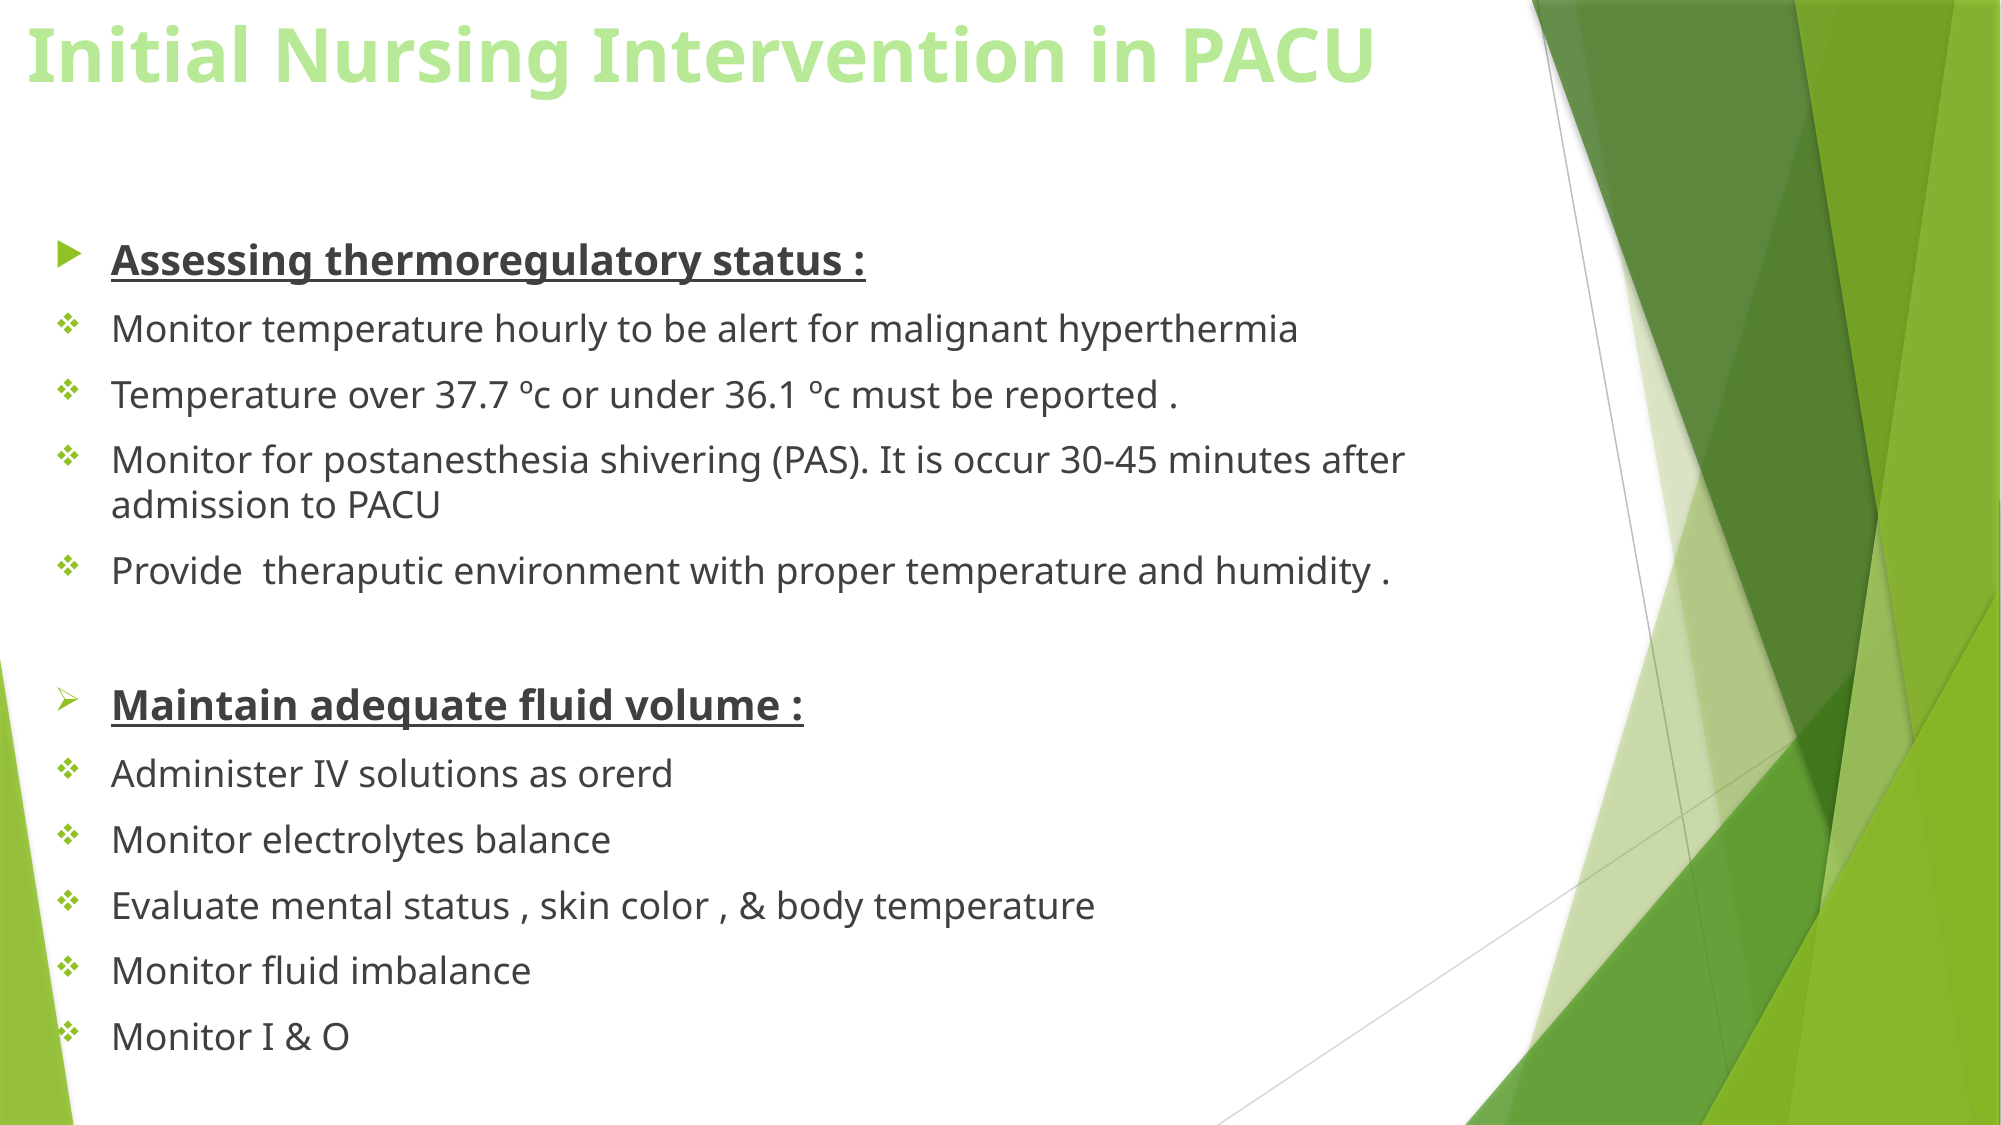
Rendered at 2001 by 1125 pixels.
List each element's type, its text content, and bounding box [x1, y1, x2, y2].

title Initial Nursing Intervention in PACU [12, 0, 1522, 139]
list Assessing thermoregulatory status : Monitor temperature hourly to be alert for malignant hyperthermia Temperature over 37.7 ºc or under 36.1 ºc must be reported . Monitor for postanesthesia shivering (PAS). It is occur 30-45 minutes after admission to PACU Provide theraputic environment with proper temperature and humidity . Maintain adequate fluid volume : Administer IV solutions as orerd Monitor electrolytes balance Evaluate mental status , skin color , & body temperature Monitor fluid imbalance Monitor I & O [39, 226, 1522, 1125]
